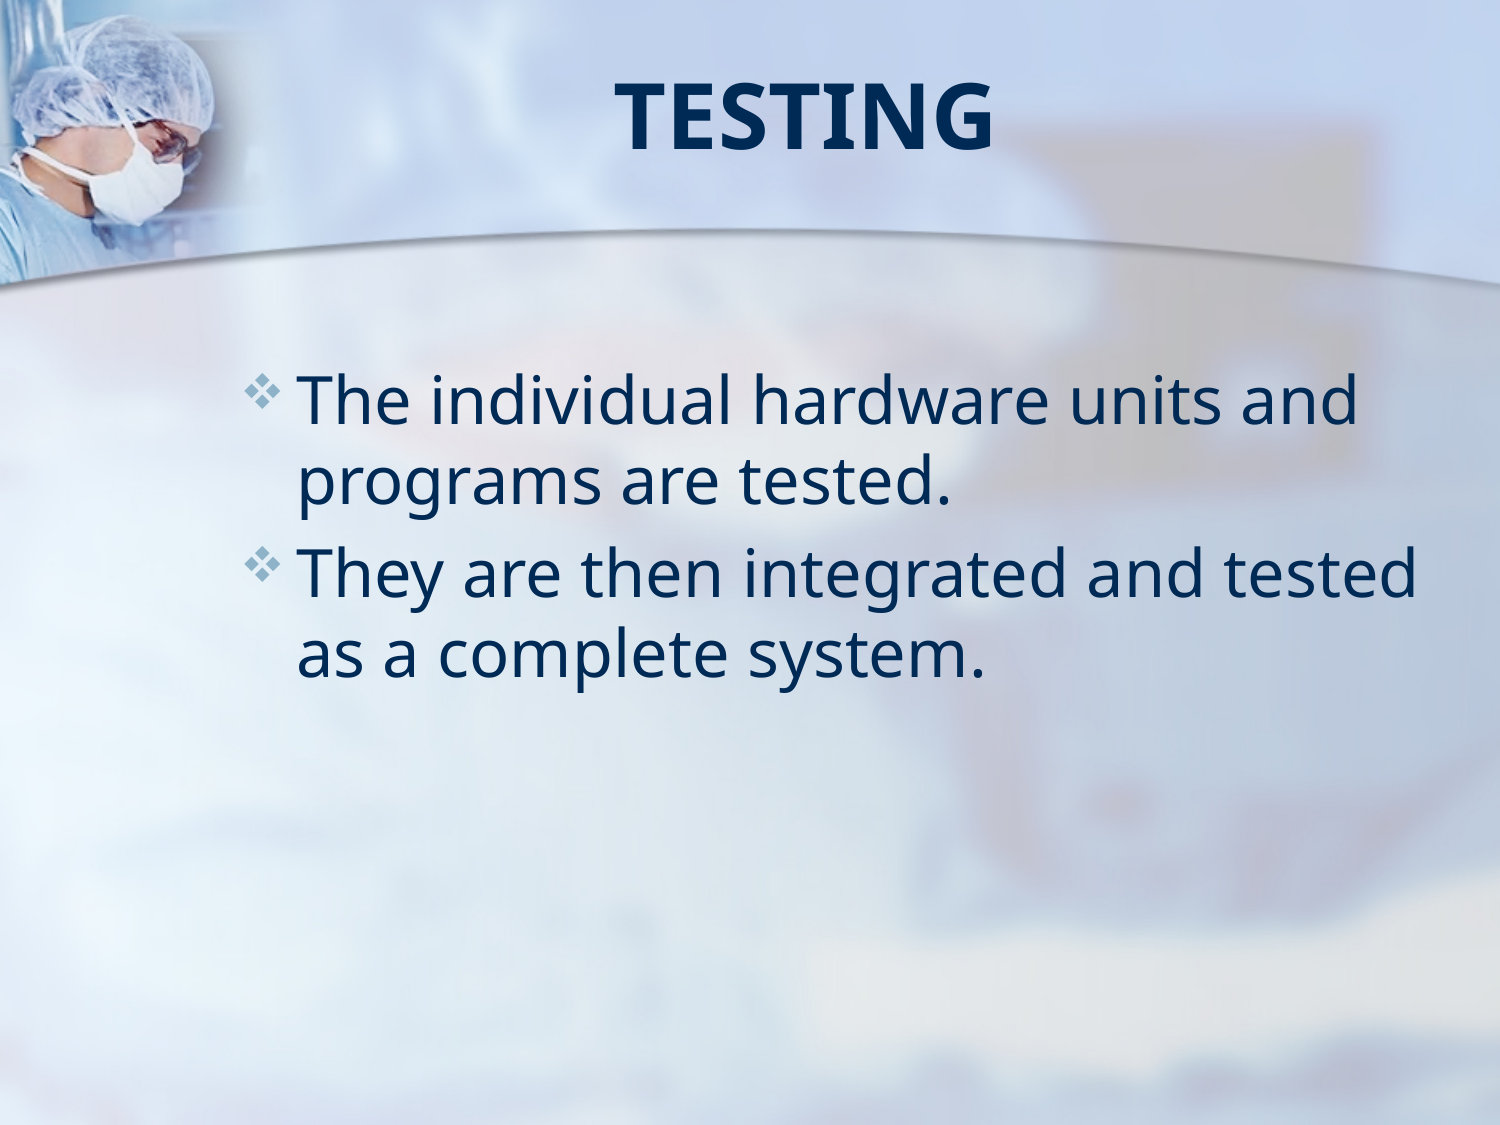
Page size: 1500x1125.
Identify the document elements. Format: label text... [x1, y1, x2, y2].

list The individual hardware units and programs are tested. They are then integrated and tested as a complete system. [224, 349, 1438, 788]
picture [0, 0, 1500, 1125]
title testing [199, 24, 1413, 201]
